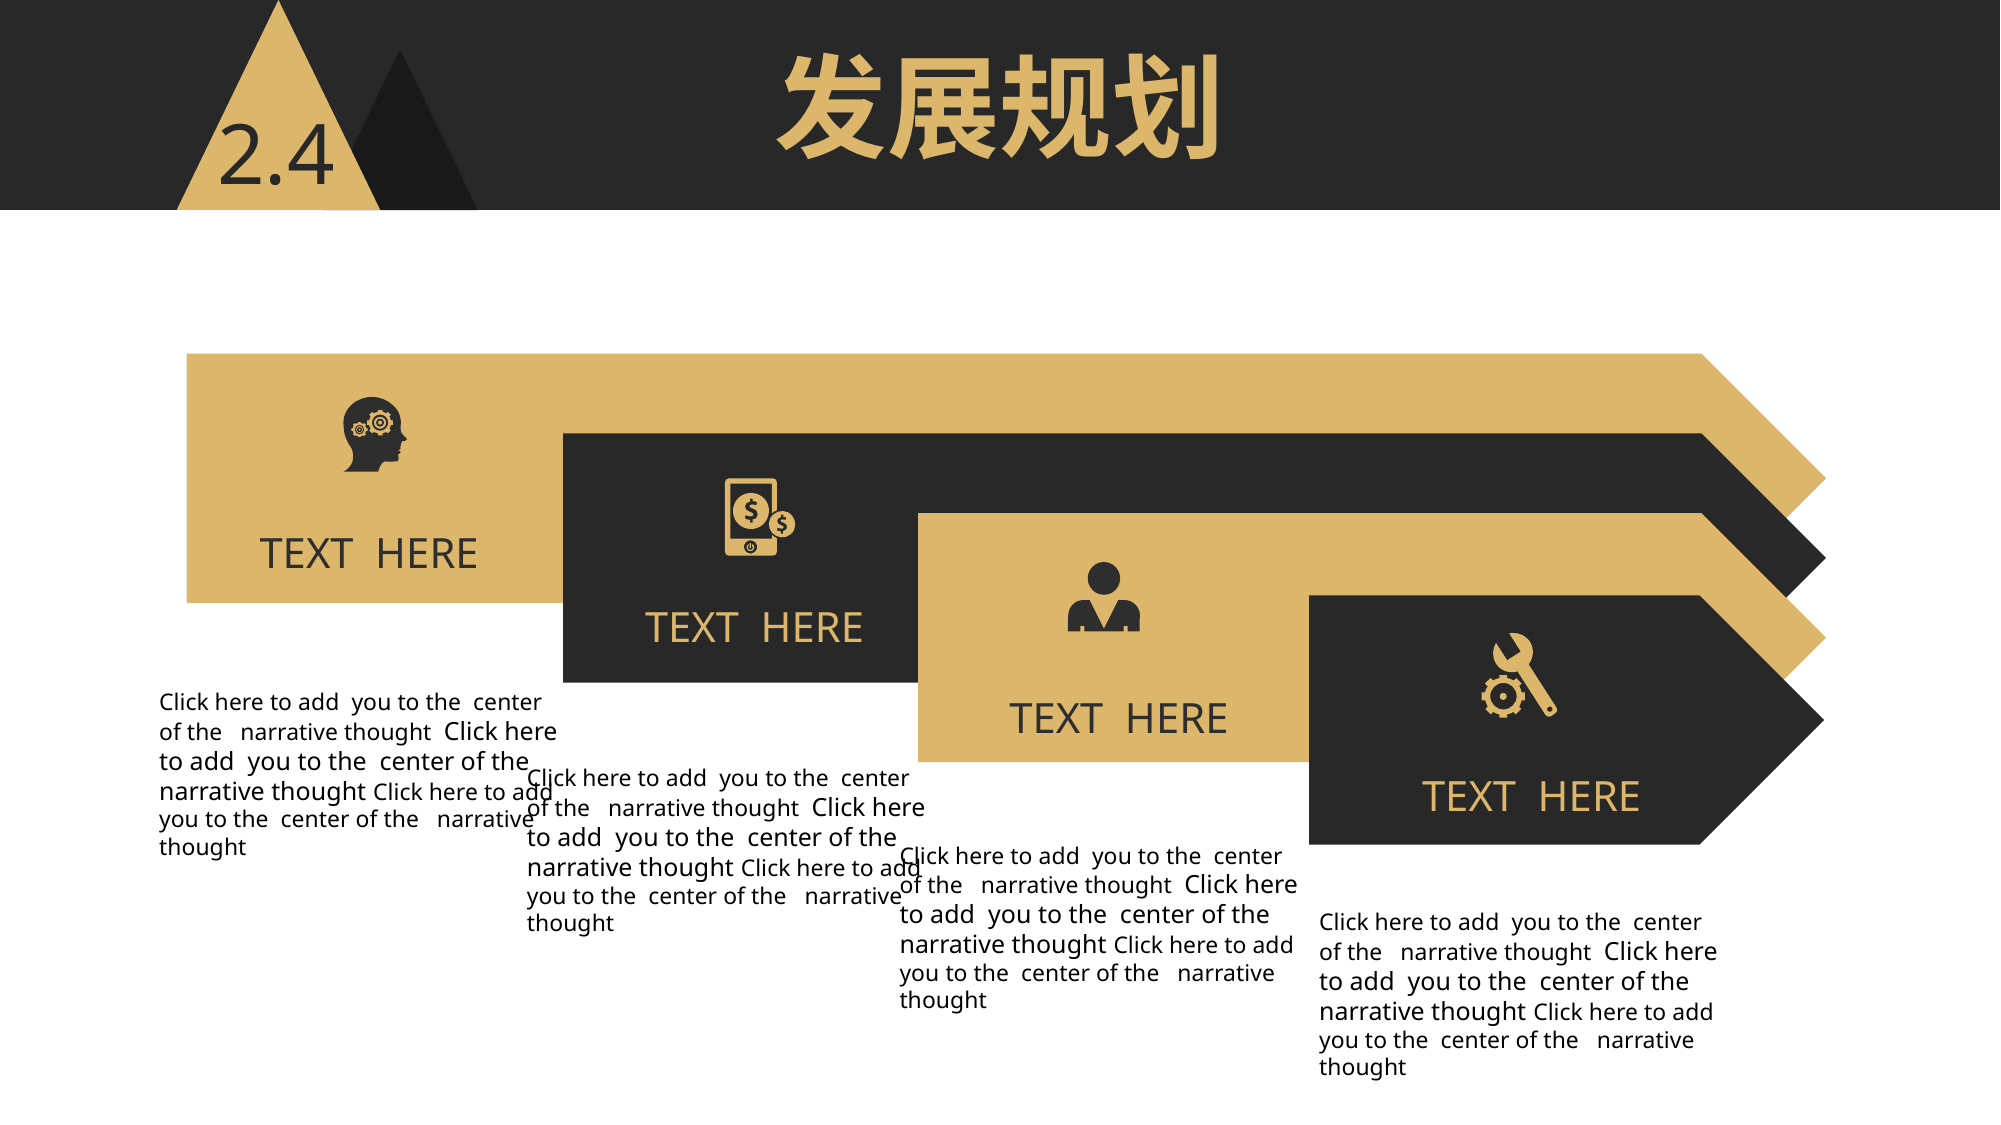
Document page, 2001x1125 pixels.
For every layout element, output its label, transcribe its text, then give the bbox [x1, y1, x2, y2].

text_box Click here to add you to the center of the narrative thought Click here to add you to the center of the narrative thought Click here to add you to the center of the narrative thought [512, 686, 943, 971]
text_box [1481, 631, 1558, 718]
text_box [343, 396, 411, 472]
text_box [916, 512, 1828, 763]
text_box [562, 432, 1828, 684]
text_box [281, 0, 2000, 211]
text_box TEXT HERE [214, 493, 494, 589]
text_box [724, 478, 797, 556]
text_box TEXT HERE [600, 568, 880, 664]
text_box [1067, 561, 1140, 632]
text_box 发展规划 [760, 29, 1240, 179]
text_box Click here to add you to the center of the narrative thought Click here to add you to the center of the narrative thought Click here to add you to the center of the narrative thought [884, 763, 1316, 1049]
text_box Click here to add you to the center of the narrative thought Click here to add you to the center of the narrative thought Click here to add you to the center of the narrative thought [144, 610, 575, 895]
text_box [1308, 594, 1826, 830]
text_box [175, 145, 382, 211]
text_box TEXT HERE [964, 659, 1244, 755]
text_box [185, 352, 1828, 604]
text_box [0, 0, 276, 211]
text_box [320, 47, 480, 212]
text_box Click here to add you to the center of the narrative thought Click here to add you to the center of the narrative thought Click here to add you to the center of the narrative thought [1304, 830, 1735, 1115]
text_box [232, 0, 325, 93]
text_box 2.4 [202, 93, 350, 209]
text_box TEXT HERE [1377, 737, 1657, 830]
